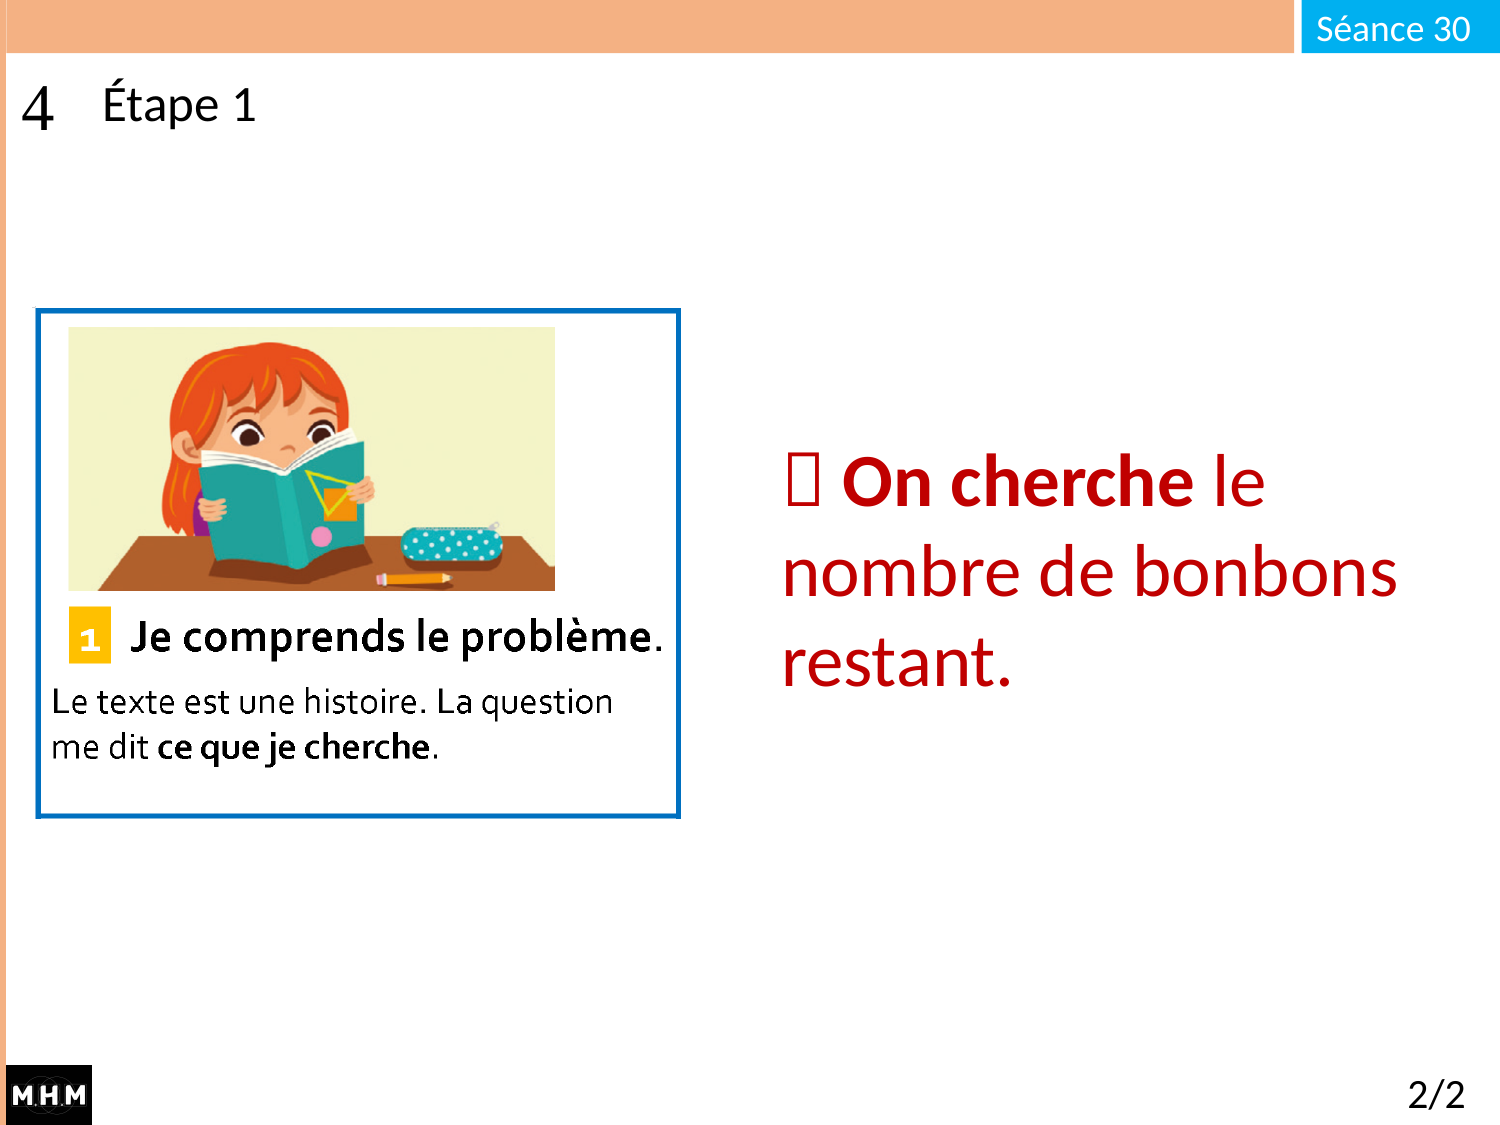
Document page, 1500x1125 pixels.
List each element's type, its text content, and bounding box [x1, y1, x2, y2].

title Étape 1 [87, 32, 1382, 140]
text_box  On cherche le nombre de bonbons restant. [766, 424, 1476, 710]
picture [6, 1065, 92, 1125]
picture [32, 306, 682, 819]
list 2/2 [1373, 1064, 1500, 1125]
